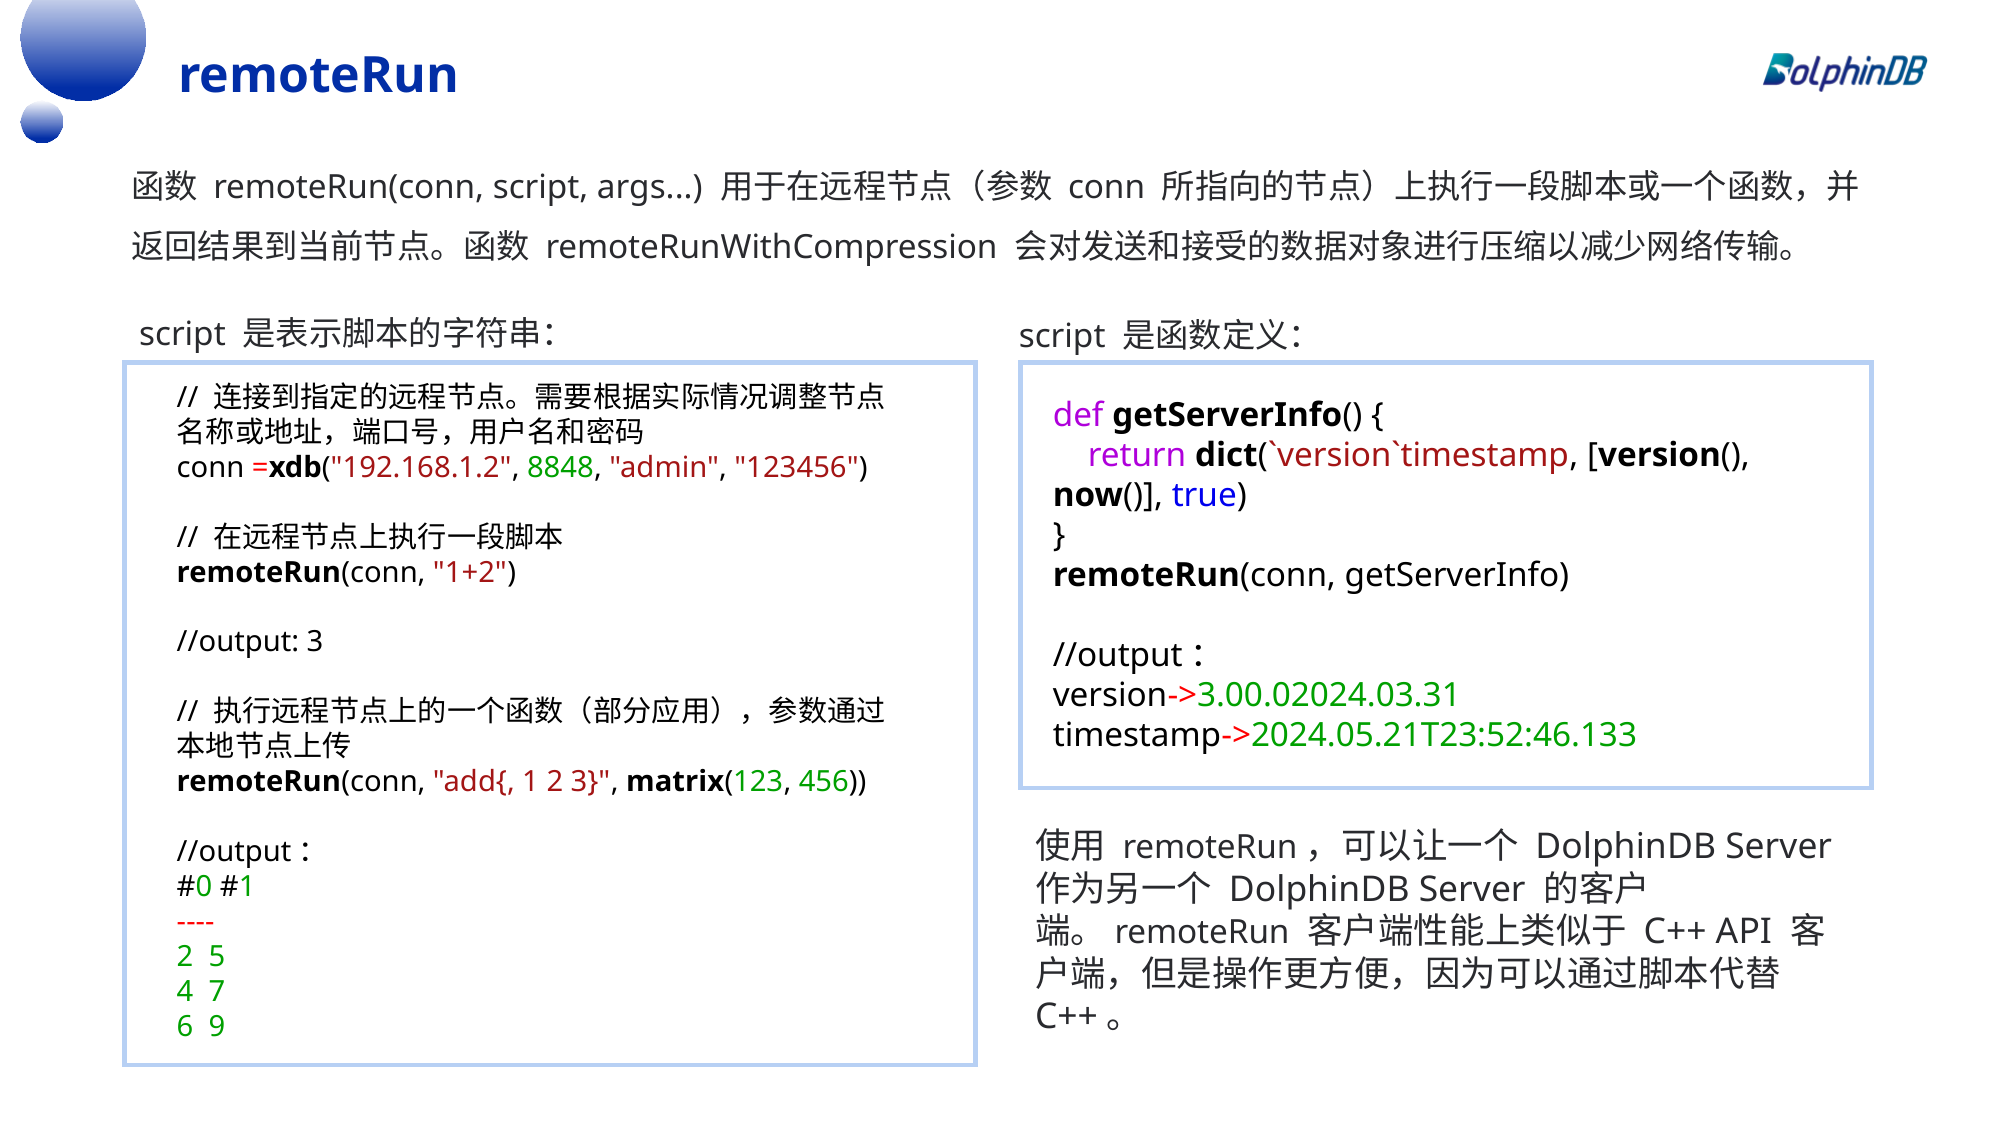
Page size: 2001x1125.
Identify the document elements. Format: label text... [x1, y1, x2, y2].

text_box script 是函数定义： [1004, 287, 1856, 362]
text_box [1019, 362, 1872, 789]
text_box [19, 0, 147, 102]
picture [1755, 47, 1929, 93]
text_box remoteRun [163, 35, 1545, 110]
text_box 使用 remoteRun，可以让一个 DolphinDB Server 作为另一个 DolphinDB Server 的客户端。remoteRun 客户端性能上类似于 C++ API 客户端，但是操作更方便，因为可以通过脚本代替 C++。 [1020, 815, 1854, 1044]
text_box [19, 99, 64, 144]
text_box [123, 362, 977, 1066]
text_box script 是表示脚本的字符串： [124, 284, 976, 360]
text_box 函数 remoteRun(conn, script, args...) 用于在远程节点（参数 conn 所指向的节点）上执行一段脚本或一个函数，并返回结果到当前节点。函数 remoteRunWithCompression 会对发送和接受的数据对象进行压缩以减少网络传输。 [116, 138, 1882, 333]
